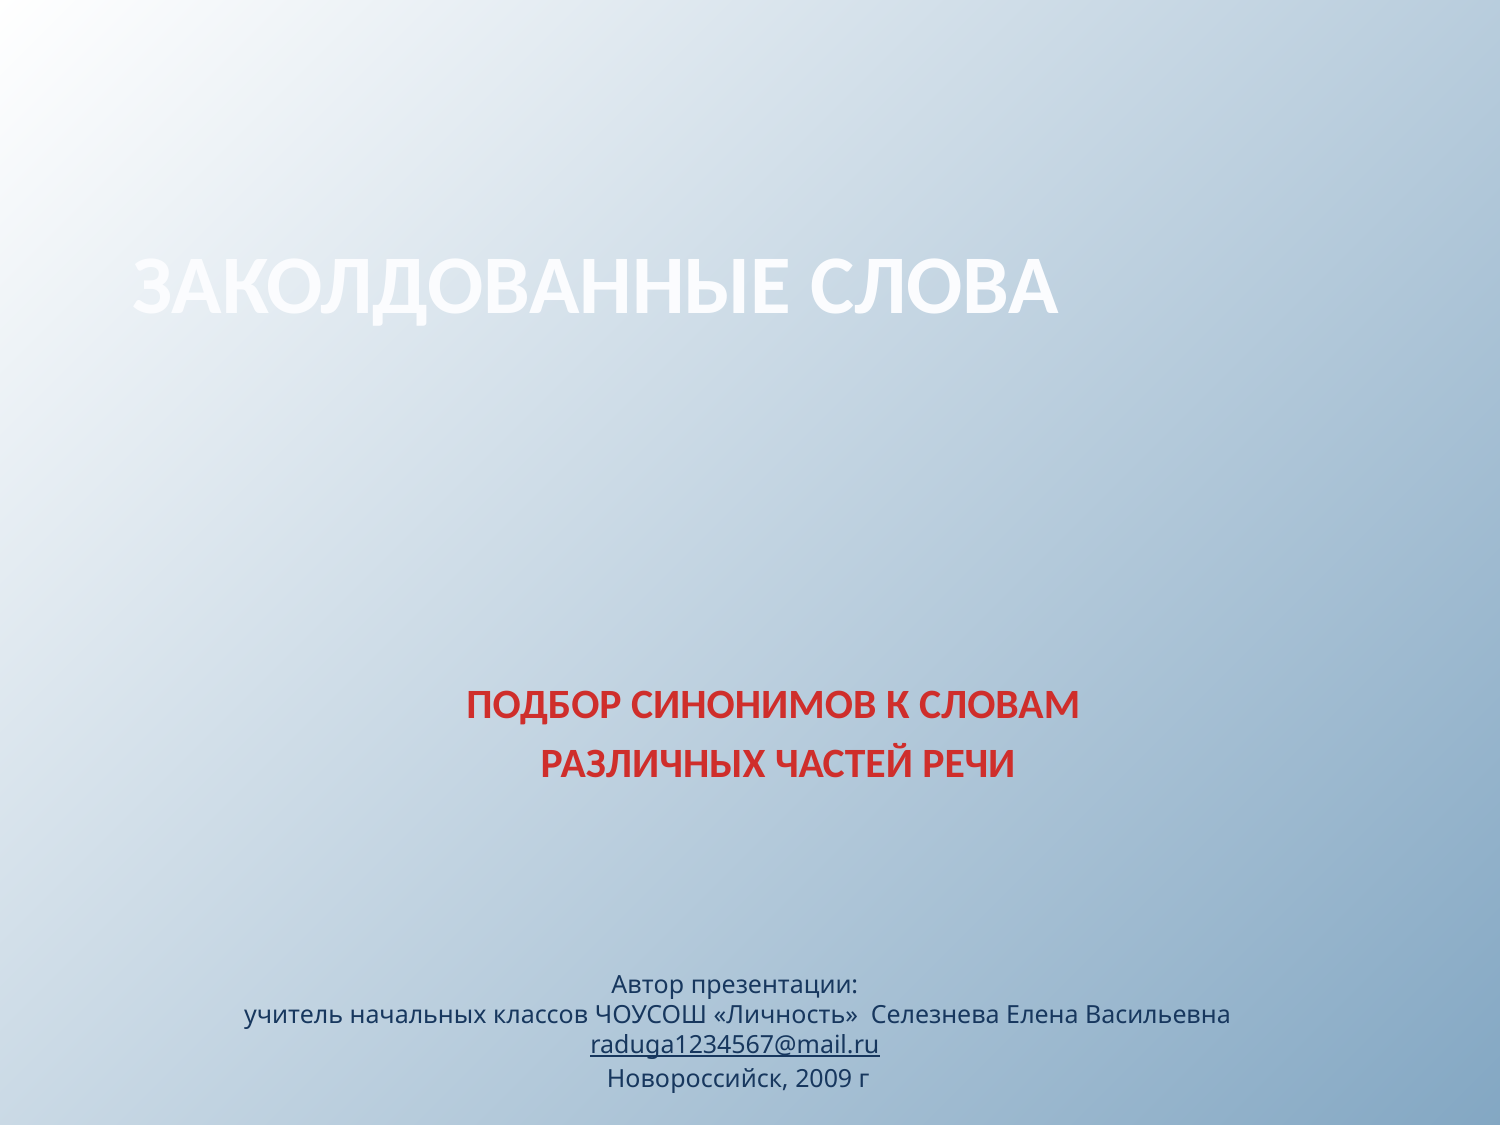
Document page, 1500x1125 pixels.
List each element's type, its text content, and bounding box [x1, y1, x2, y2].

title ЗАКОЛДОВАННЫЕ СЛОВА [117, 222, 1393, 447]
list ПОДБОР СИНОНИМОВ К СЛОВАМ РАЗЛИЧНЫХ ЧАСТЕЙ РЕЧИ [140, 585, 1416, 794]
text_box Автор презентации: учитель начальных классов ЧОУСОШ «Личность» Селезнева Елена Васильевна raduga1234567@mail.ru Новороссийск, 2009 г [58, 960, 1418, 1100]
